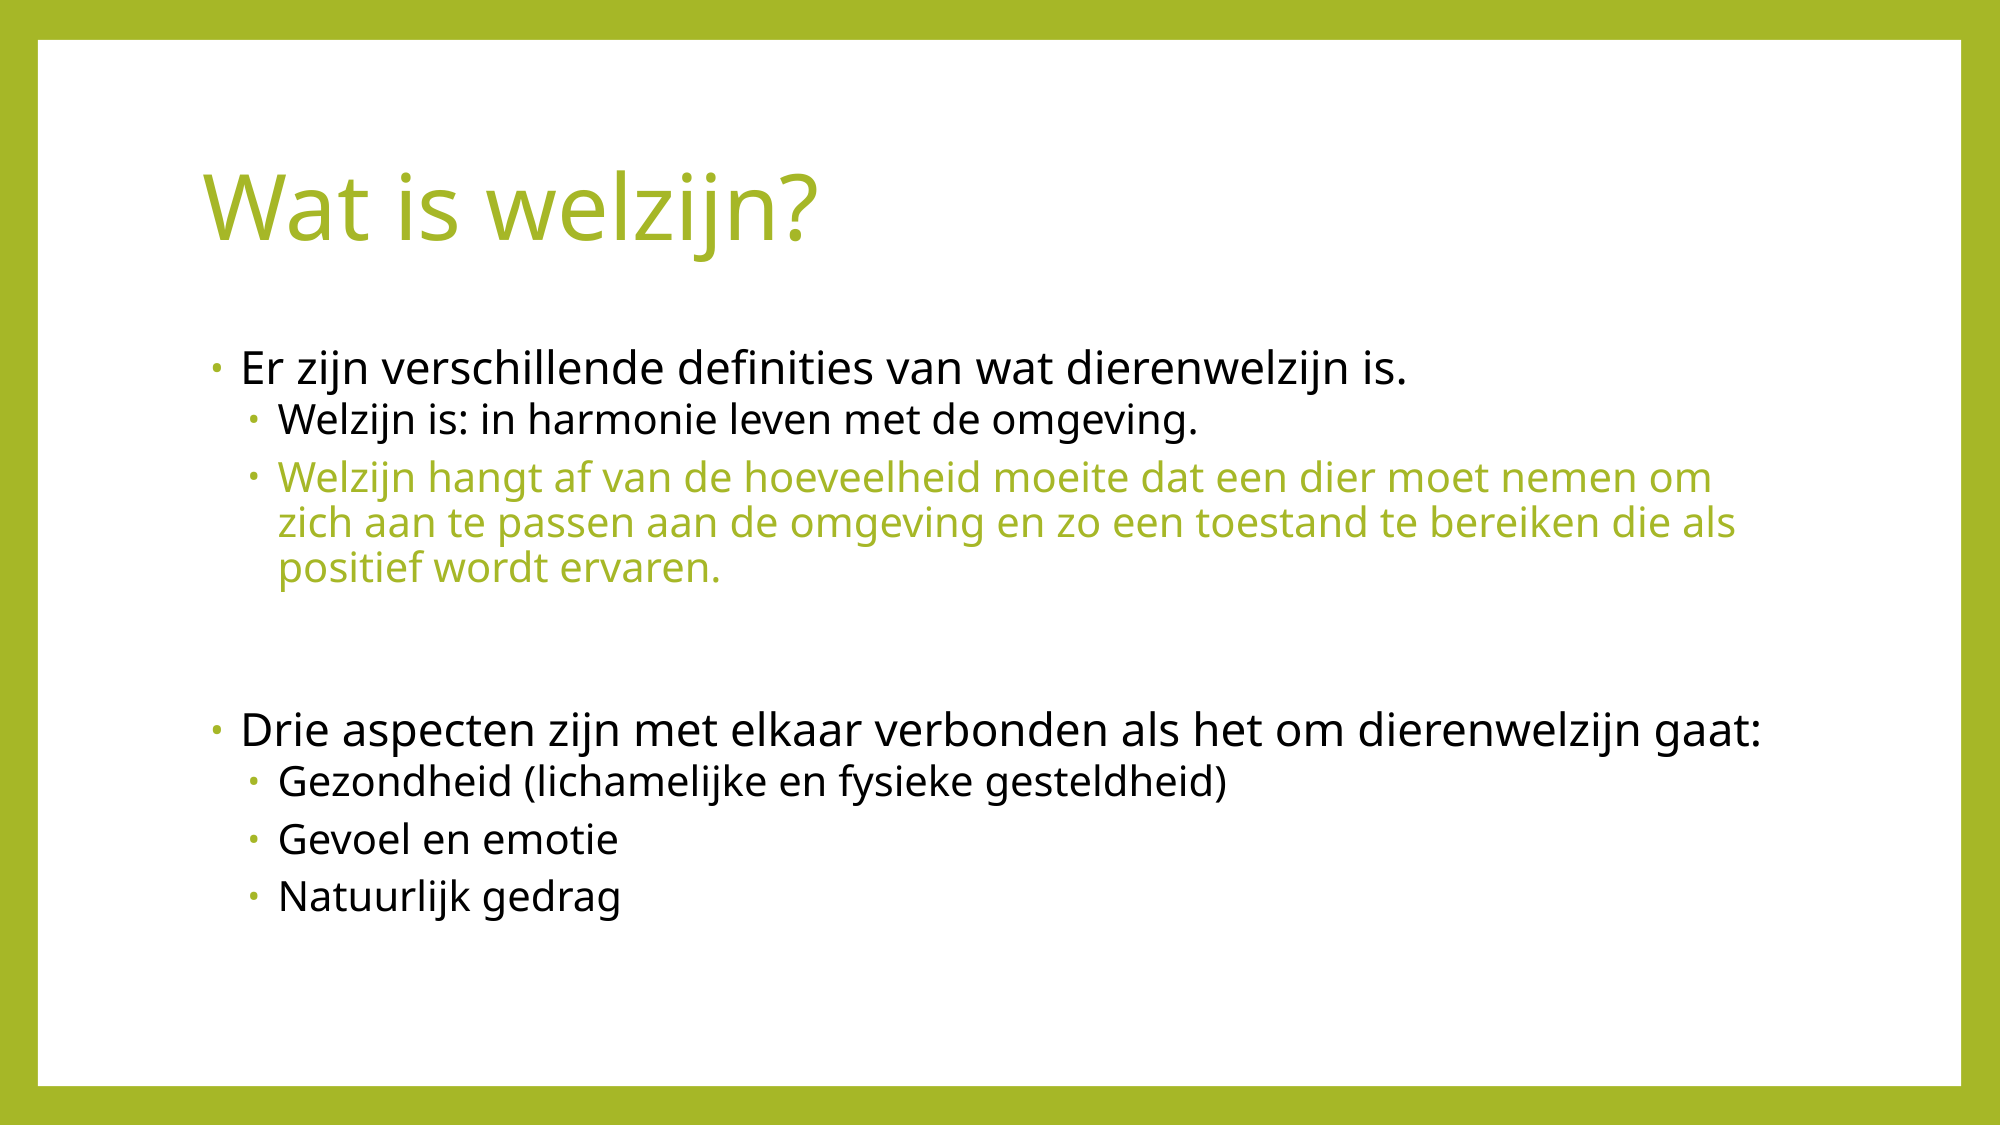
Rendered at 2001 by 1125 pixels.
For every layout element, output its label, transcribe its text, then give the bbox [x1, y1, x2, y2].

title Wat is welzijn? [187, 99, 1808, 323]
list Er zijn verschillende definities van wat dierenwelzijn is. Welzijn is: in harmonie leven met de omgeving. Welzijn hangt af van de hoeveelheid moeite dat een dier moet nemen om zich aan te passen aan de omgeving en zo een toestand te bereiken die als positief wordt ervaren. Drie aspecten zijn met elkaar verbonden als het om dierenwelzijn gaat: Gezondheid (lichamelijke en fysieke gesteldheid) Gevoel en emotie Natuurlijk gedrag [187, 337, 1808, 1000]
